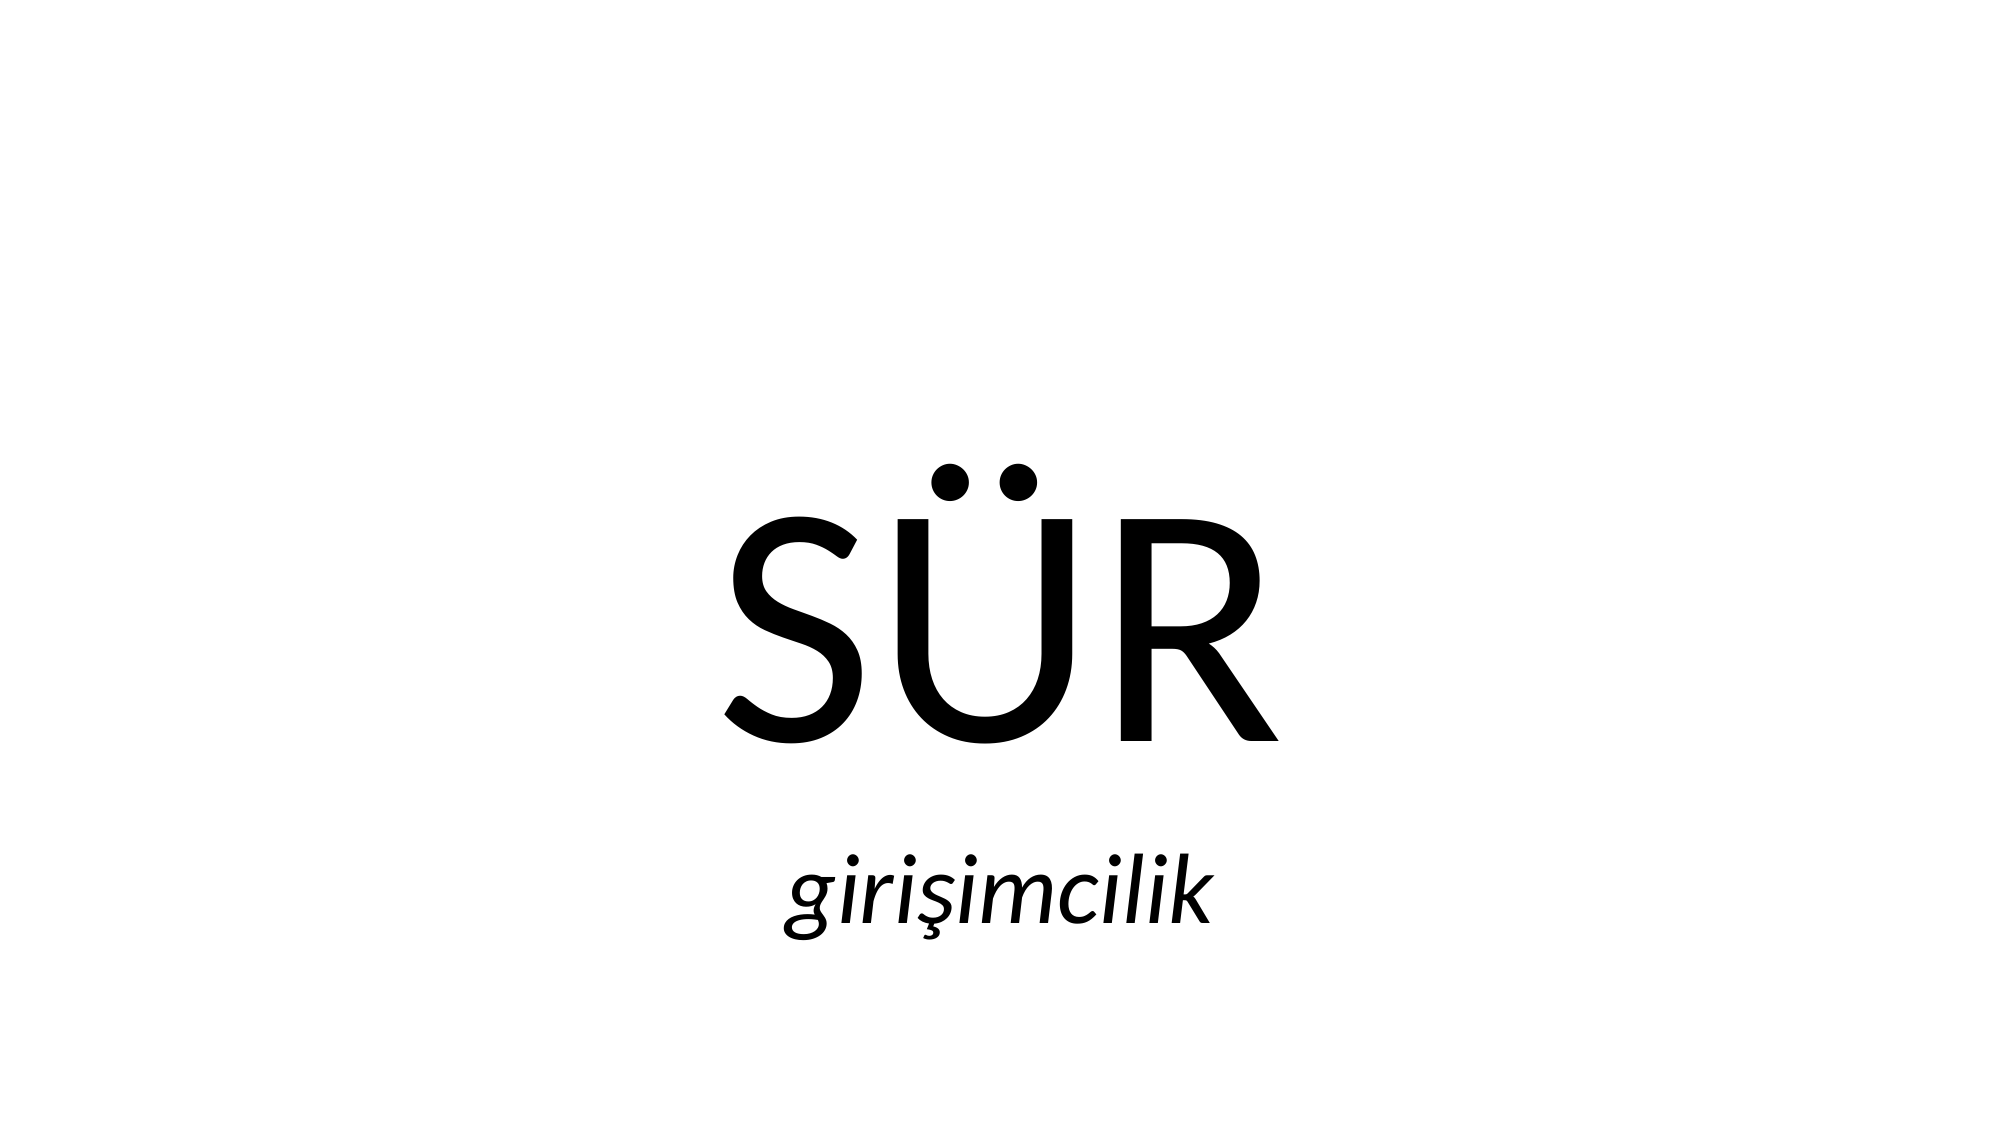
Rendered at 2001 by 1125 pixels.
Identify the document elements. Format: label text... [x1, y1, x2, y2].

list SÜR girişimcilik [0, 0, 2000, 1125]
